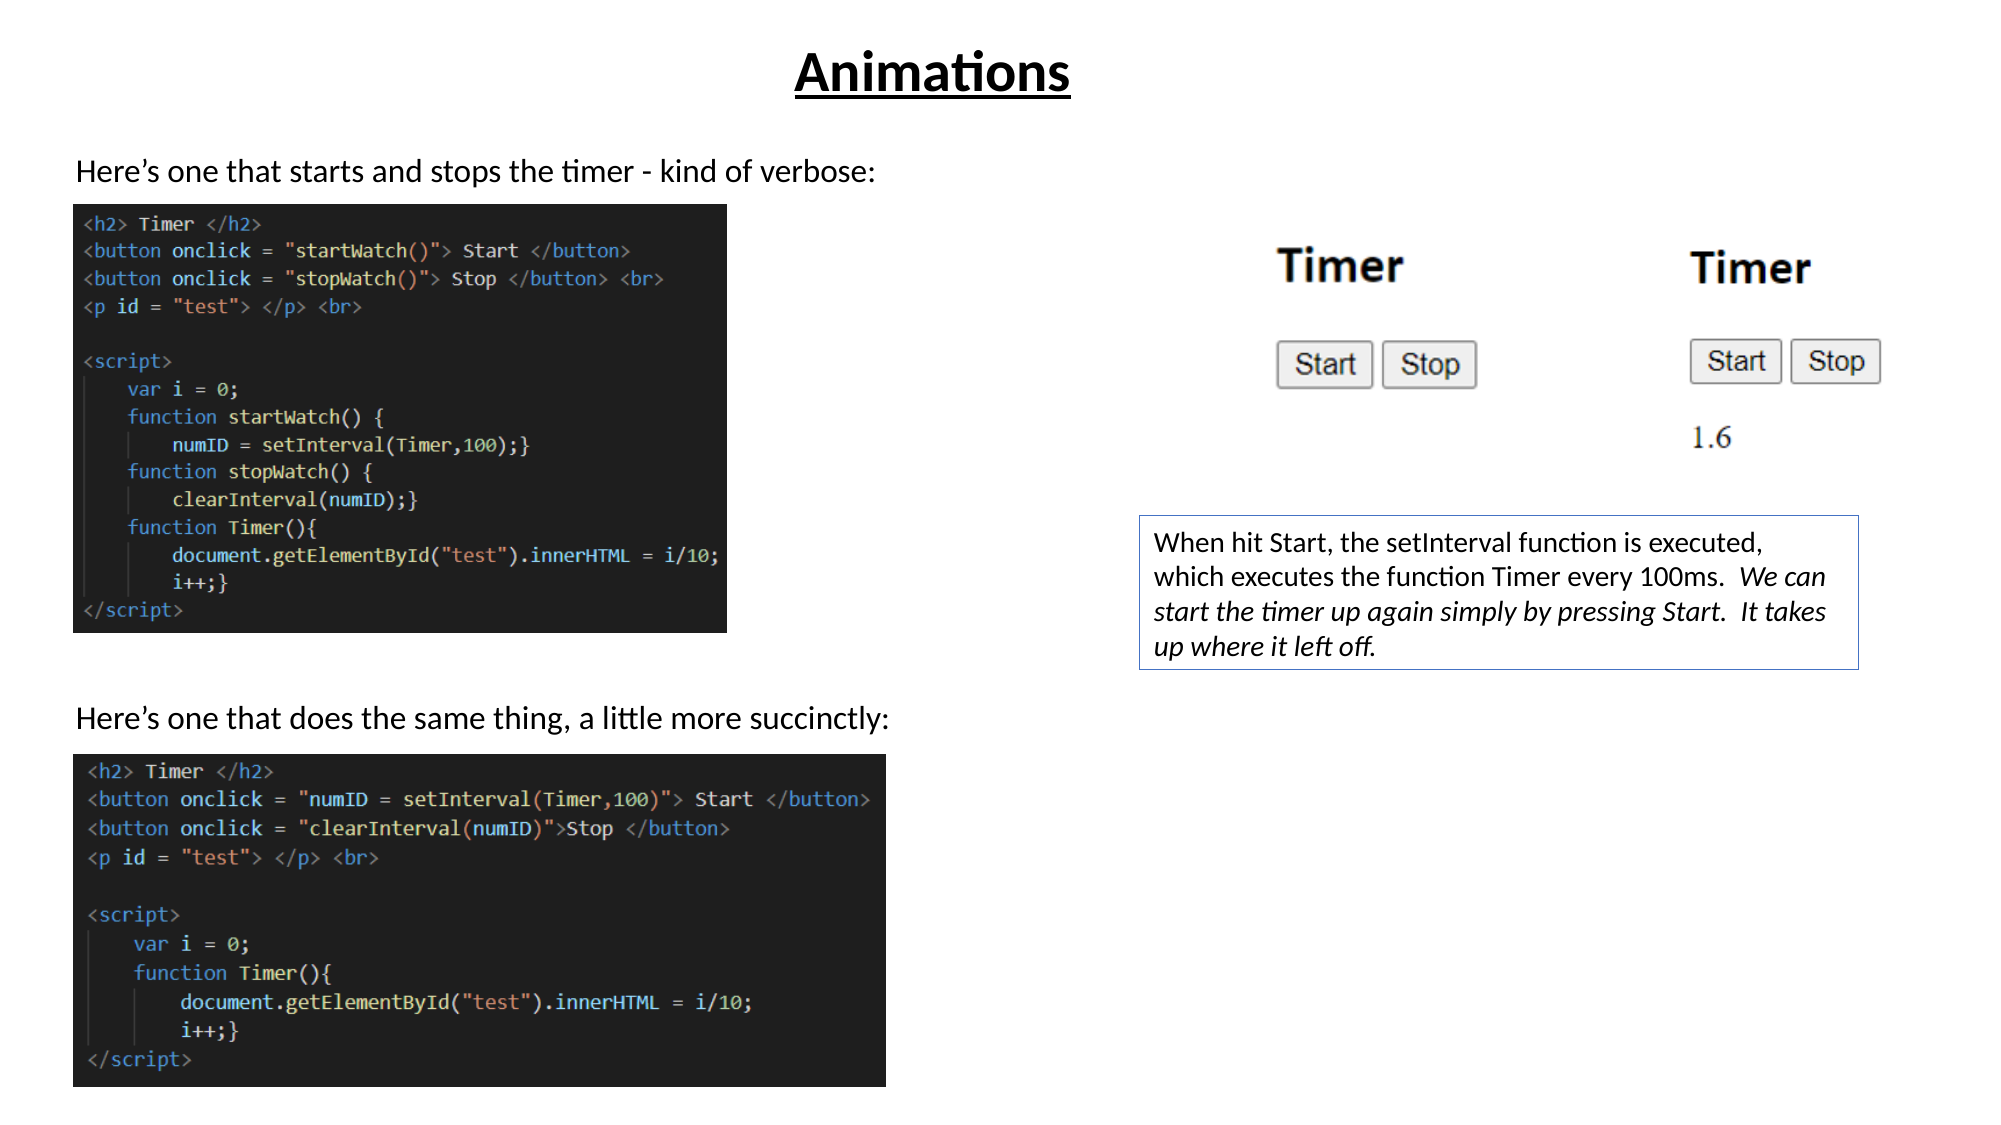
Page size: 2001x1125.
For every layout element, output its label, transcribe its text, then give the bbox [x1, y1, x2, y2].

picture [73, 754, 886, 1087]
picture [1247, 229, 1517, 402]
picture [73, 204, 727, 633]
picture [1681, 235, 1888, 465]
text_box Here’s one that starts and stops the timer - kind of verbose: [61, 142, 963, 197]
text_box Animations [779, 25, 1104, 111]
text_box When hit Start, the setInterval function is executed, which executes the function Timer every 100ms. We can start the timer up again simply by pressing Start. It takes up where it left off. [1139, 515, 1859, 670]
text_box Here’s one that does the same thing, a little more succinctly: [61, 688, 978, 744]
